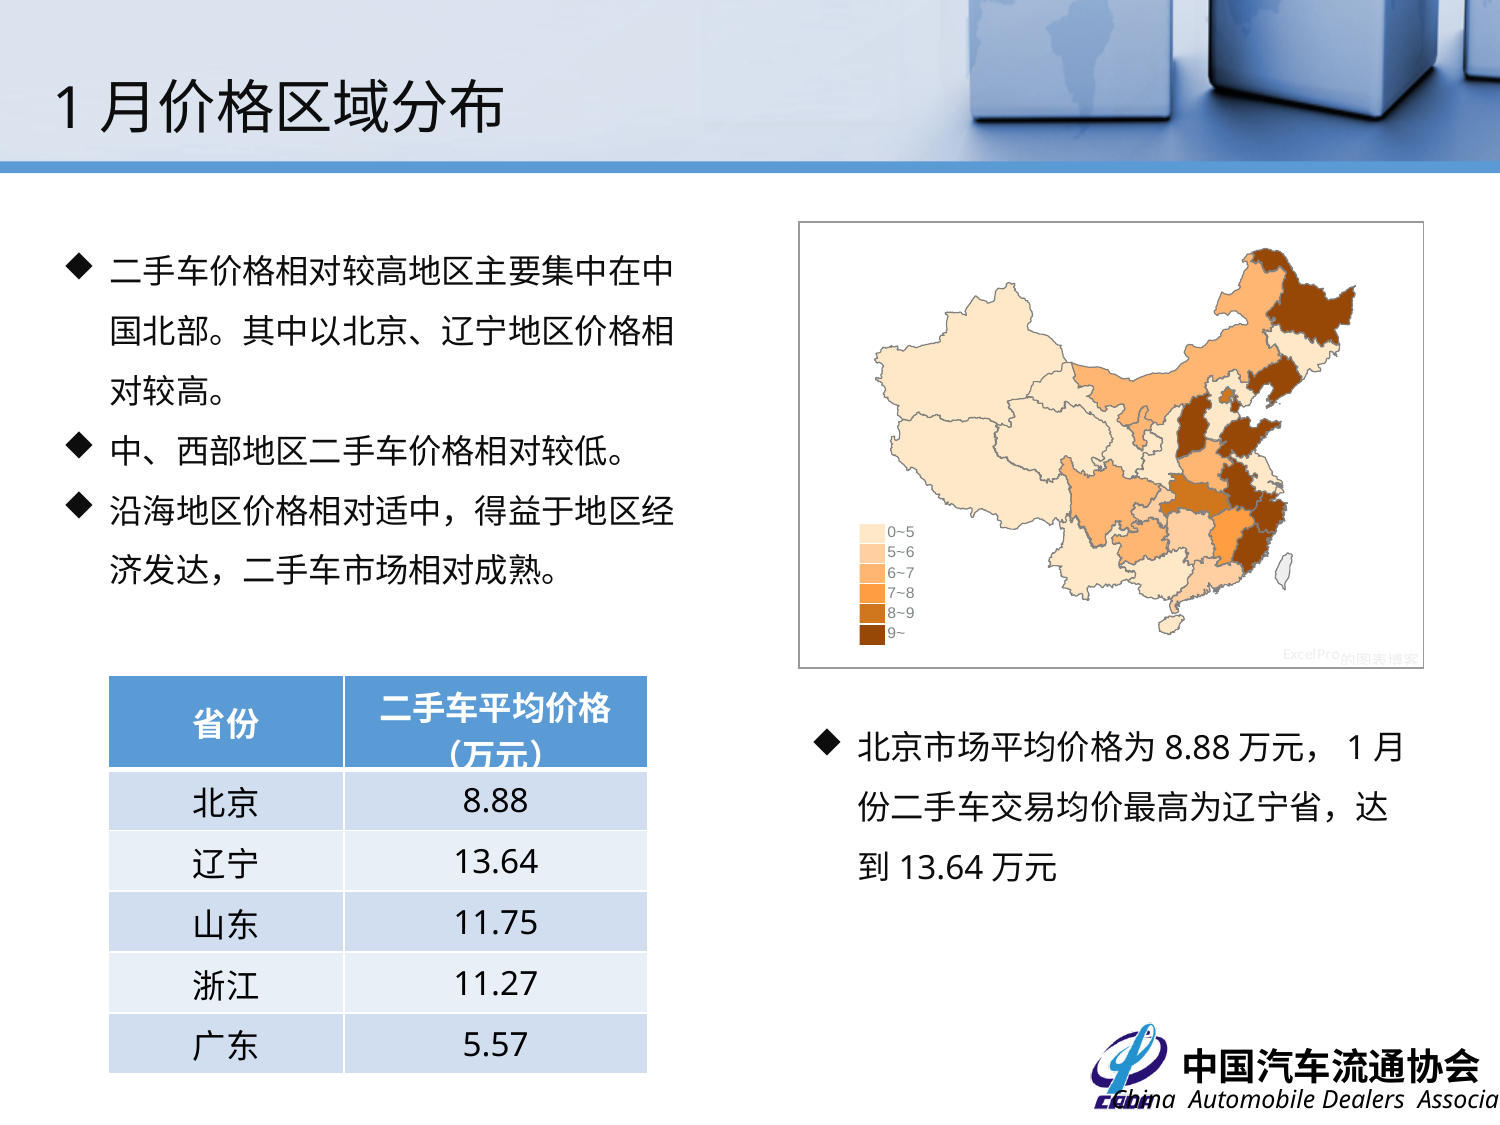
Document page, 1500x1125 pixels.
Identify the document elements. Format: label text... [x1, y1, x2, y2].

picture [1086, 1018, 1172, 1114]
table_cell 辽宁 [109, 831, 343, 890]
text_box 北京市场平均价格为8.88万元，1月份二手车交易均价最高为辽宁省，达到13.64万元 [795, 699, 1436, 894]
table_cell 11.27 [345, 953, 647, 1012]
table_header 省份 [109, 676, 343, 767]
table_cell 浙江 [109, 953, 343, 1012]
table_cell 8.88 [345, 772, 647, 830]
table_cell 5.57 [345, 1014, 647, 1073]
text_box 1月价格区域分布 [37, 62, 750, 148]
picture [1164, 1096, 1171, 1106]
table_cell 北京 [109, 772, 343, 830]
table_cell 11.75 [345, 892, 647, 951]
text_box 二手车价格相对较高地区主要集中在中国北部。其中以北京、辽宁地区价格相对较高。 中、西部地区二手车价格相对较低。 沿海地区价格相对适中，得益于地区经济发达，二手车市场相对成熟。 [47, 222, 709, 597]
table_cell 山东 [109, 892, 343, 951]
picture [0, 0, 1500, 161]
table_header 二手车平均价格 （万元） [345, 676, 647, 767]
table_cell 广东 [109, 1014, 343, 1073]
picture [799, 222, 1423, 668]
table_cell 13.64 [345, 831, 647, 890]
